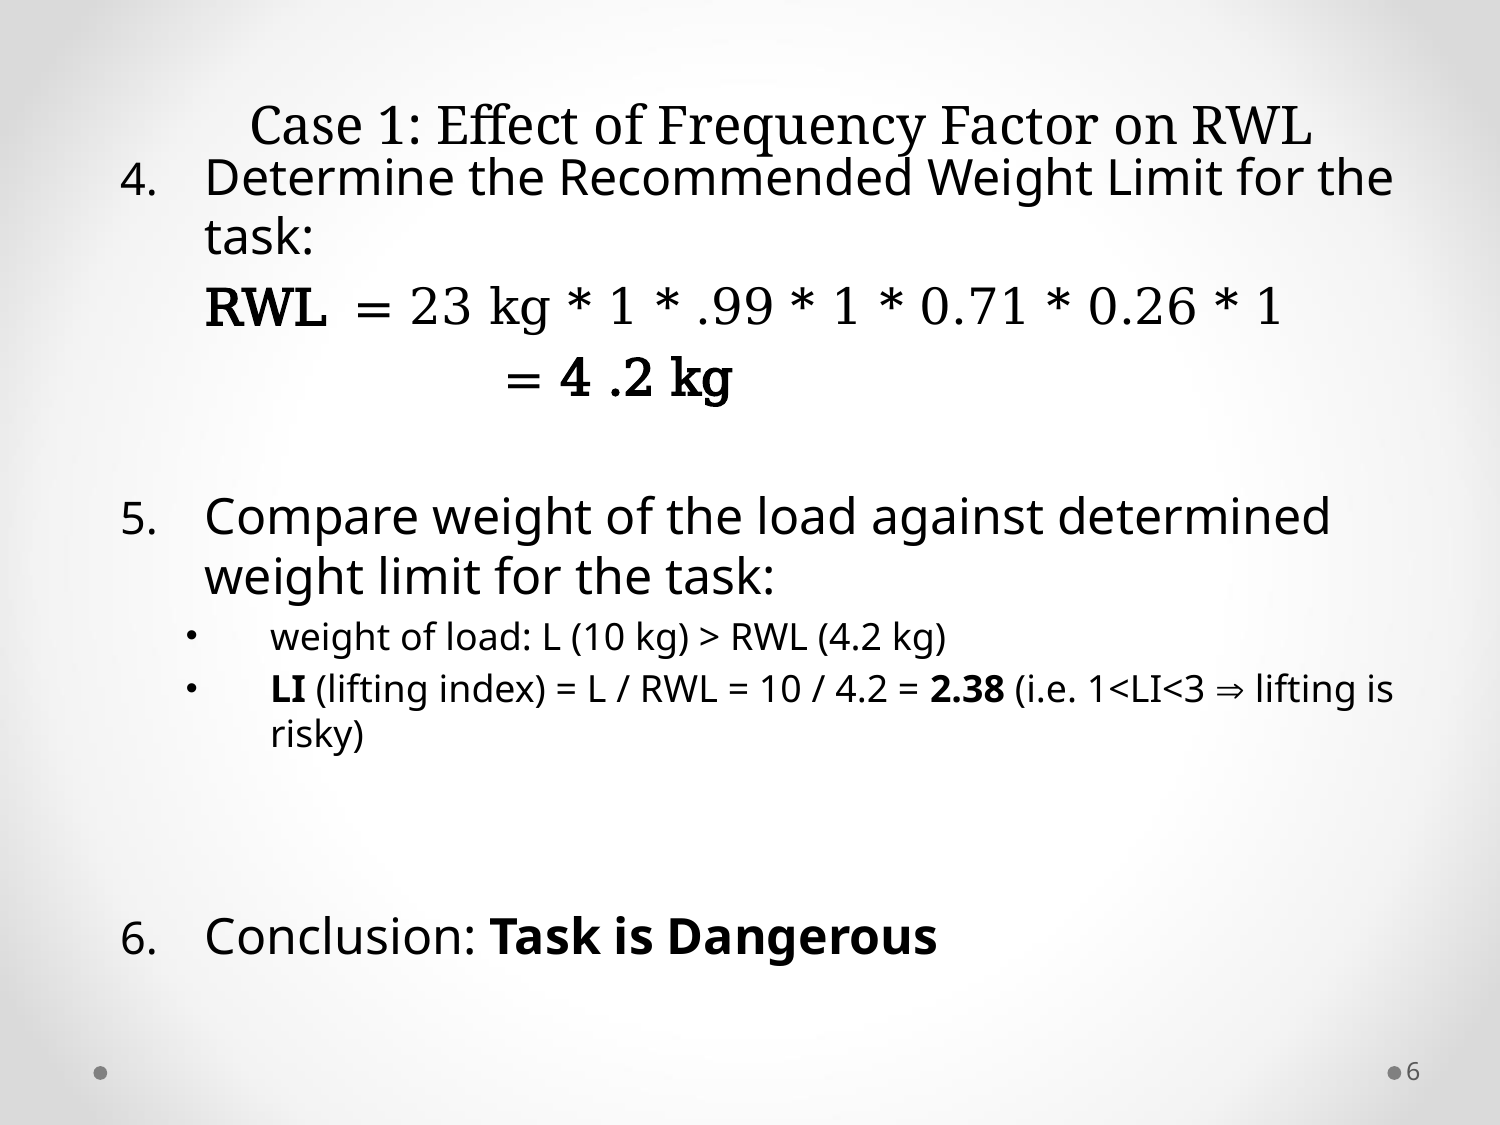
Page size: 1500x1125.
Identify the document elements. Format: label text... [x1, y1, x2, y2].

title Case 1: Effect of Frequency Factor on RWL [62, 62, 1500, 163]
picture [0, 0, 1500, 1125]
slide_number 6 [1401, 1042, 1494, 1103]
list Determine the Recommended Weight Limit for the task: RWL = 23 kg * 1 * .99 * 1 * 0.71 * 0.26 * 1 = 4 .2 kg Compare weight of the load against determined weight limit for the task: weight of load: L (10 kg) > RWL (4.2 kg) LI (lifting index) = L / RWL = 10 / 4.2 = 2.38 (i.e. 1<LI<3  lifting is risky) Conclusion: Task is Dangerous [87, 137, 1438, 1113]
